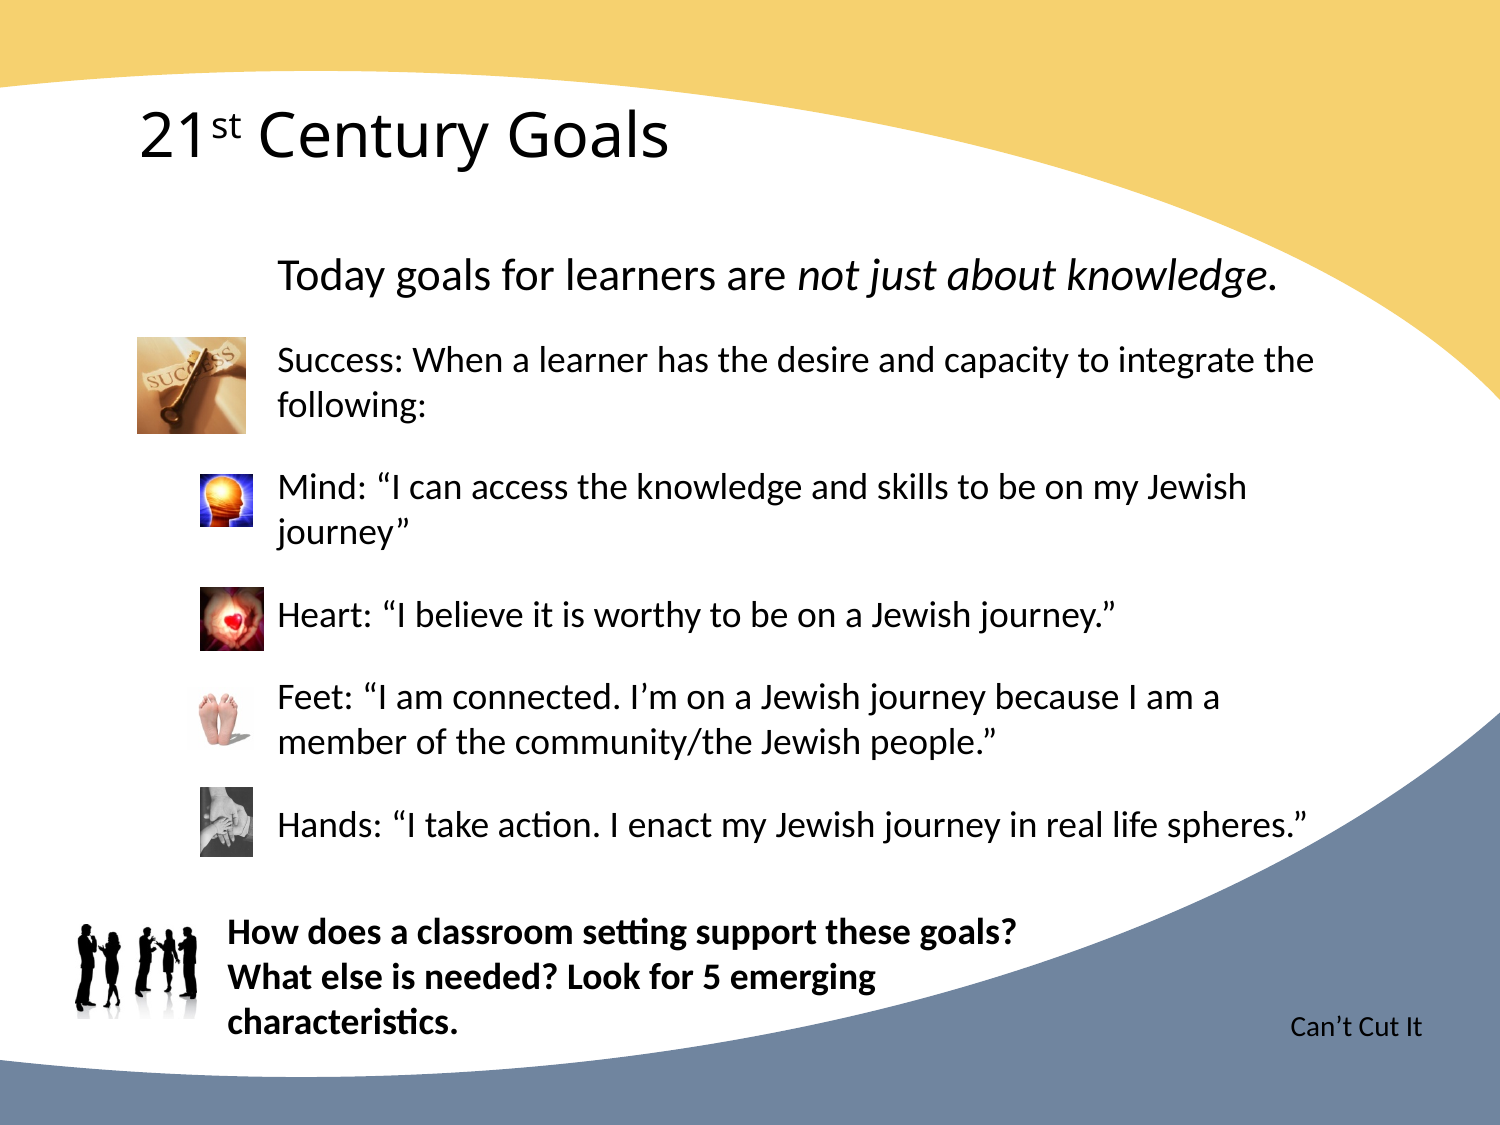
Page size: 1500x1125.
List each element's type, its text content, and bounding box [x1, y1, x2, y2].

text_box Can’t Cut It [1087, 999, 1438, 1050]
picture [199, 474, 253, 528]
text_box Today goals for learners are not just about knowledge. Success: When a learner has the desire and capacity to integrate the following: Mind: “I can access the knowledge and skills to be on my Jewish journey” Heart: “I believe it is worthy to be on a Jewish journey.” Feet: “I am connected. I’m on a Jewish journey because I am a member of the community/the Jewish people.” Hands: “I take action. I enact my Jewish journey in real life spheres.” [262, 237, 1363, 852]
text_box [0, 712, 1500, 1125]
text_box [0, 0, 1500, 400]
picture [187, 687, 255, 751]
picture [199, 587, 264, 651]
picture [137, 337, 246, 434]
picture [74, 924, 197, 1020]
text_box How does a classroom setting support these goals? What else is needed? Look for 5 emerging characteristics. [212, 899, 1075, 1050]
picture [199, 787, 253, 857]
text_box 21st Century Goals [125, 87, 750, 178]
